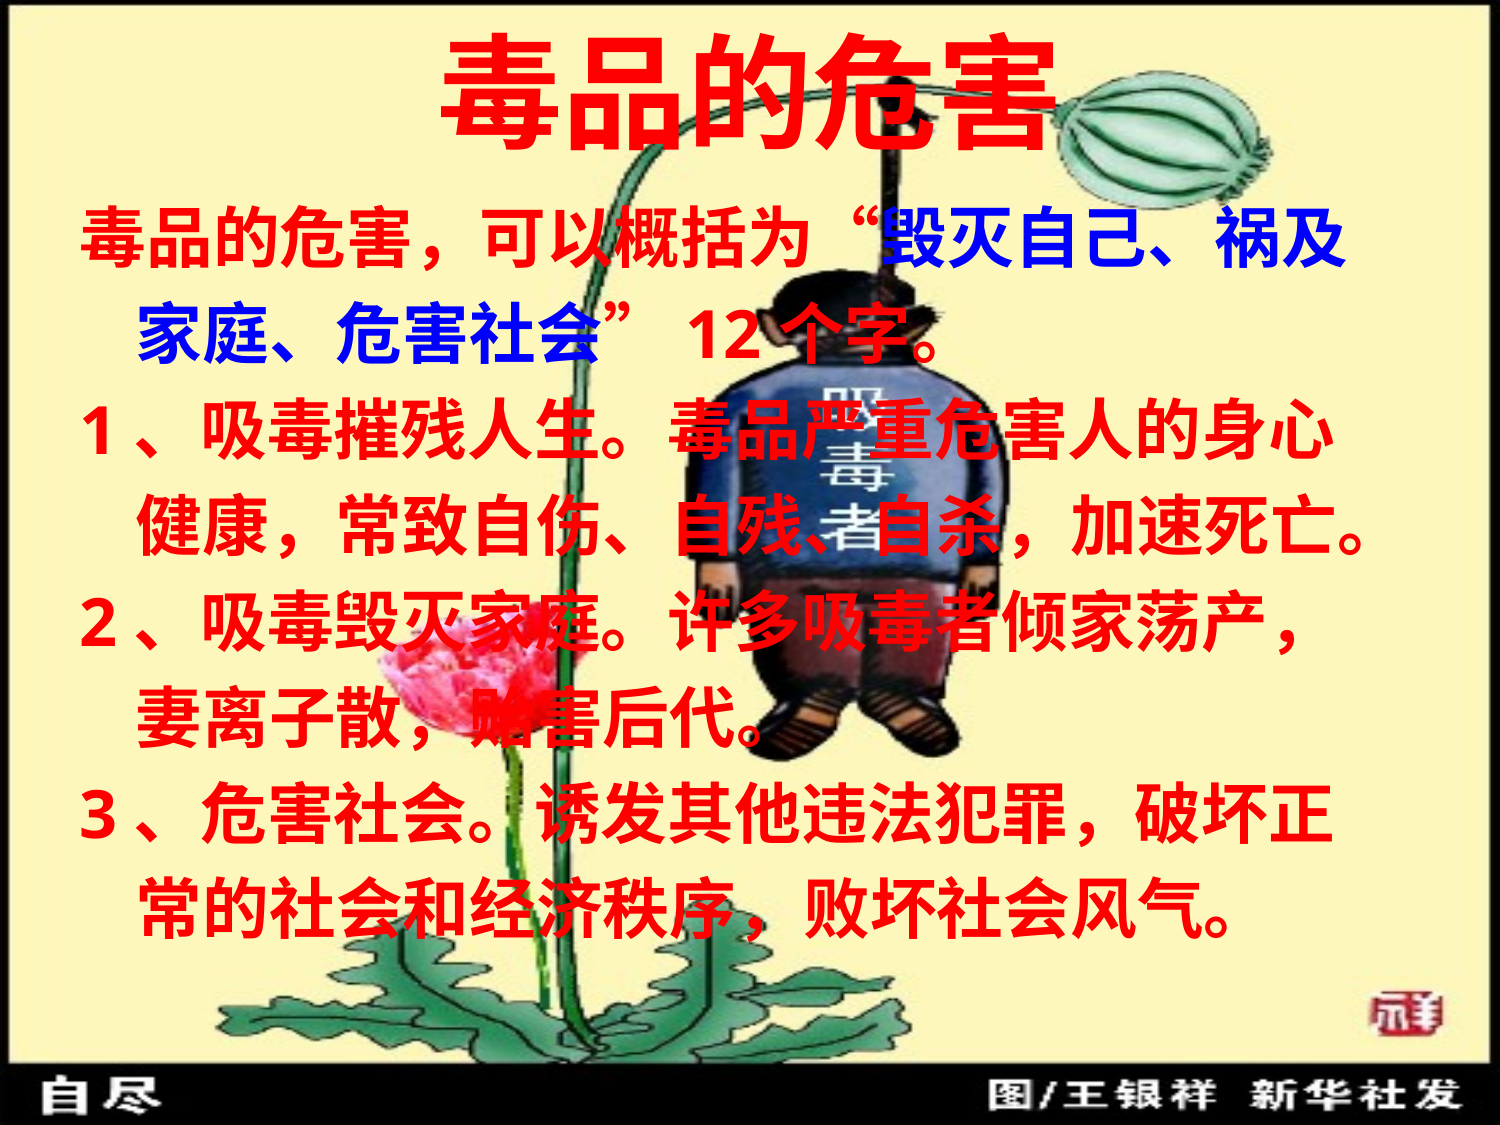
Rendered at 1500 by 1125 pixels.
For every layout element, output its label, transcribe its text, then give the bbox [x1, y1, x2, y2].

picture [0, 0, 1500, 1125]
title 毒品的危害 [74, 0, 1426, 184]
list 毒品的危害，可以概括为“毁灭自己、祸及家庭、危害社会”12个字。 1、吸毒摧残人生。毒品严重危害人的身心健康，常致自伤、自残、自杀，加速死亡。 2、吸毒毁灭家庭。许多吸毒者倾家荡产，妻离子散，贻害后代。 3、危害社会。诱发其他违法犯罪，破坏正常的社会和经济秩序，败坏社会风气。 [64, 172, 1416, 916]
